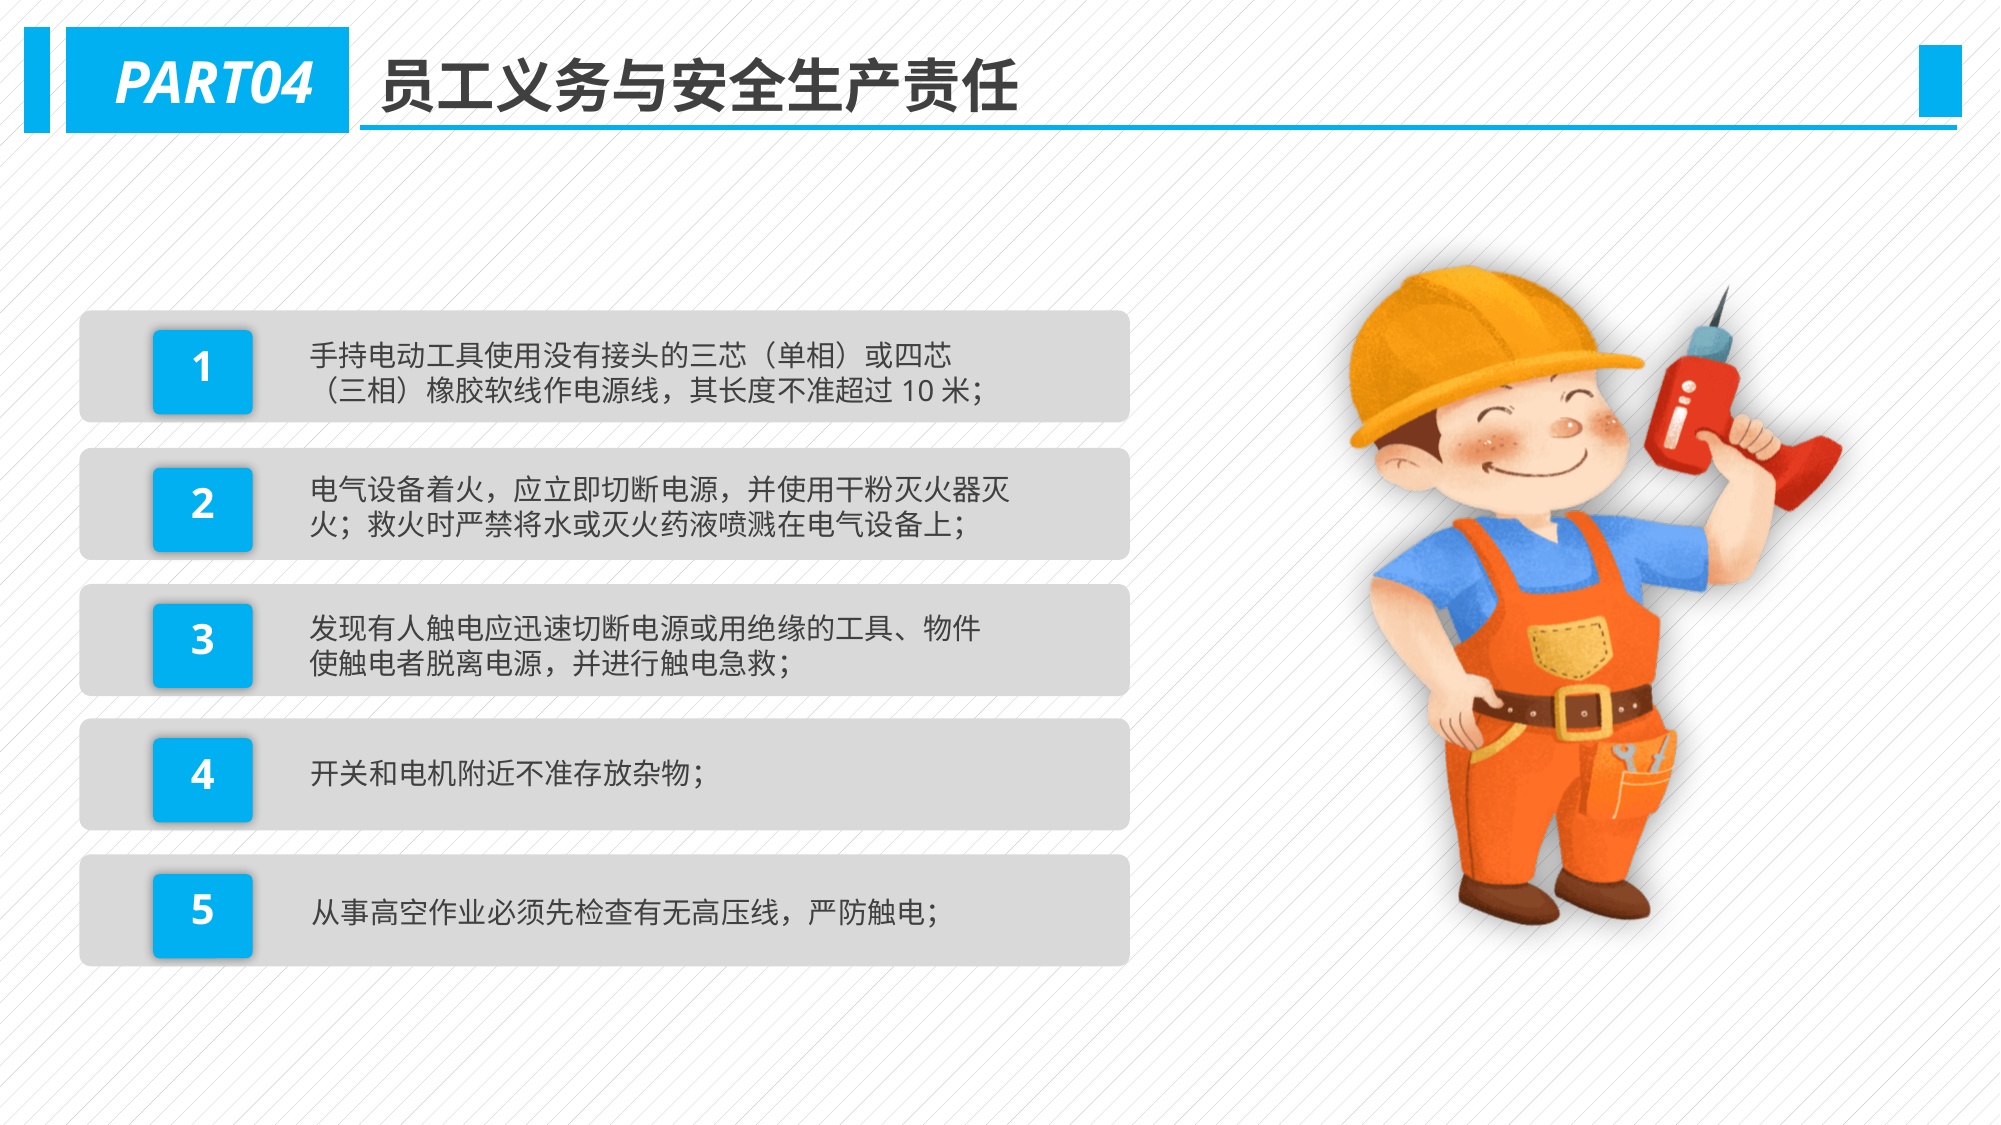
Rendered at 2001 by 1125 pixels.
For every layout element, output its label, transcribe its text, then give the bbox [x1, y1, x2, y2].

text_box 发现有人触电应迅速切断电源或用绝缘的工具、物件使触电者脱离电源，并进行触电急救； [294, 602, 1012, 688]
text_box [79, 854, 1130, 967]
text_box [79, 718, 1130, 831]
text_box 3 [153, 603, 253, 688]
text_box 电气设备着火，应立即切断电源，并使用干粉灭火器灭火；救火时严禁将水或灭火药液喷溅在电气设备上； [294, 463, 1039, 549]
text_box [79, 310, 1130, 423]
text_box [79, 447, 1130, 560]
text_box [25, 28, 1961, 132]
text_box [79, 583, 1130, 697]
text_box 4 [153, 738, 253, 823]
text_box 2 [153, 467, 253, 552]
text_box 从事高空作业必须先检查有无高压线，严防触电； [296, 887, 971, 938]
text_box 1 [153, 330, 253, 415]
text_box 5 [153, 874, 253, 959]
text_box 手持电动工具使用没有接头的三芯（单相）或四芯（三相）橡胶软线作电源线，其长度不准超过10米； [294, 330, 1012, 415]
text_box 开关和电机附近不准存放杂物； [296, 747, 736, 798]
picture [1302, 230, 1846, 967]
